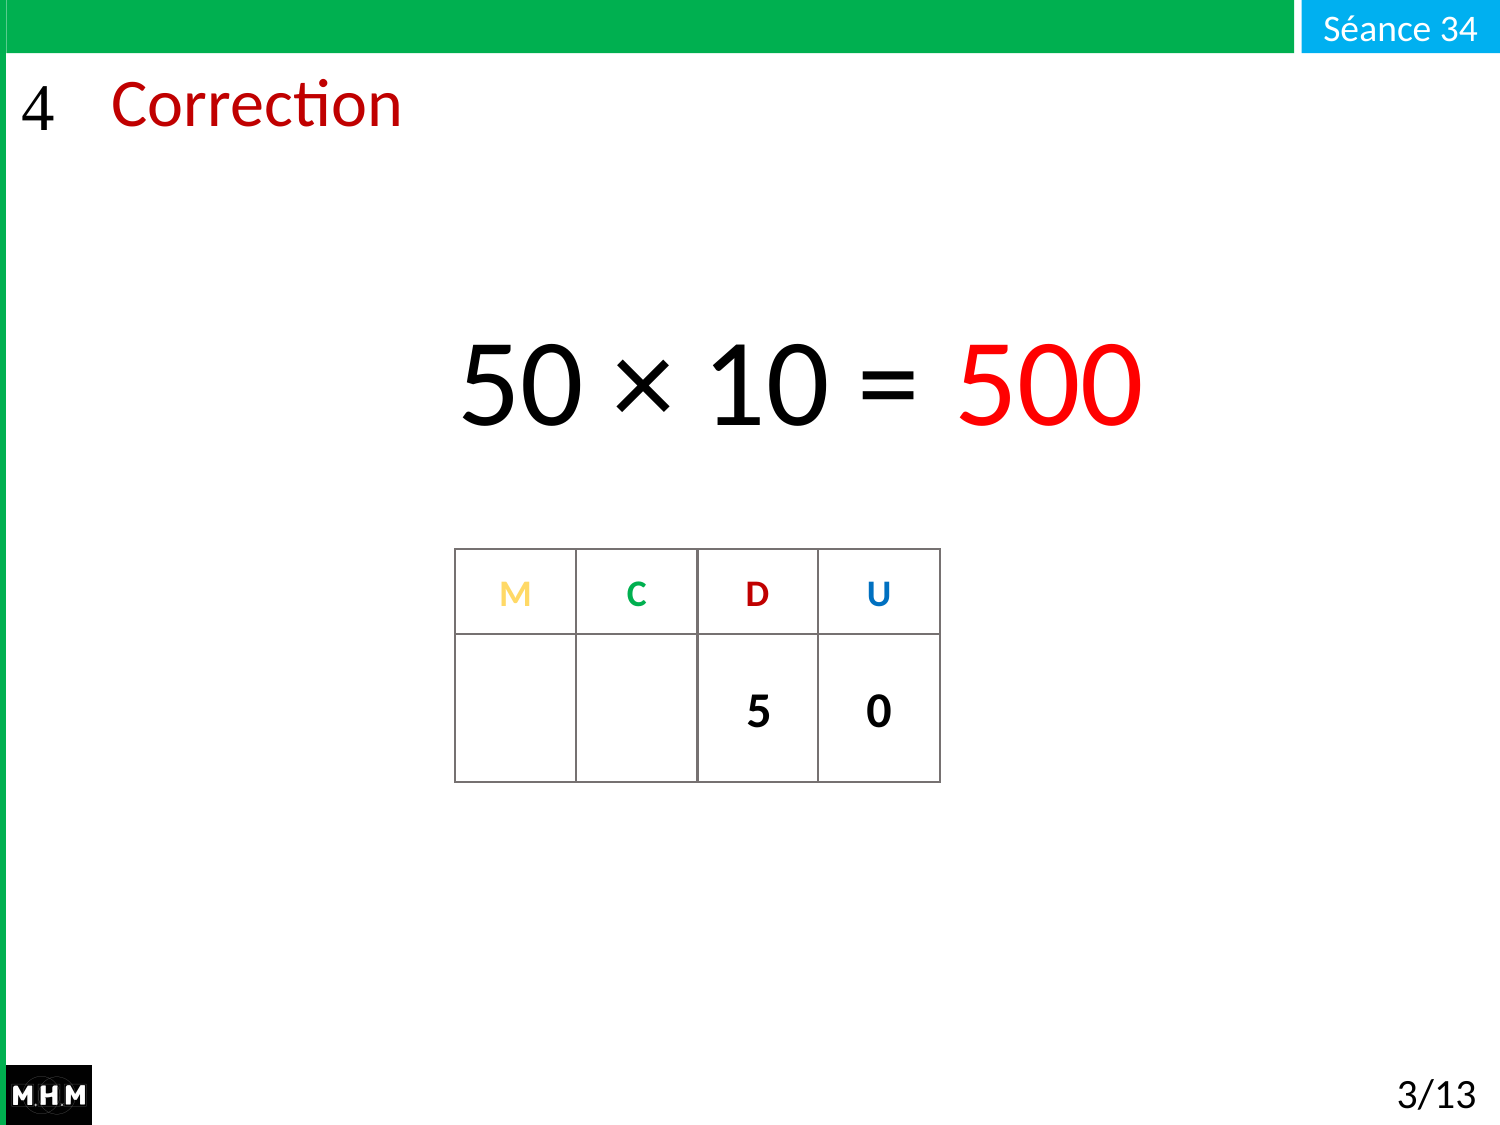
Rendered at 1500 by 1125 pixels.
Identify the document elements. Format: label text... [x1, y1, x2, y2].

text_box 0 [817, 633, 941, 783]
text_box [454, 633, 577, 783]
picture [6, 1065, 92, 1125]
text_box D [699, 548, 817, 633]
title Correction [96, 60, 1391, 150]
text_box 500 [939, 292, 1282, 458]
text_box [577, 633, 697, 783]
text_box M [454, 548, 577, 633]
text_box U [817, 548, 941, 633]
text_box C [577, 548, 699, 633]
text_box 50 × 10 = [442, 292, 939, 458]
list 3/13 [1373, 1064, 1500, 1125]
text_box 5 [697, 633, 817, 783]
